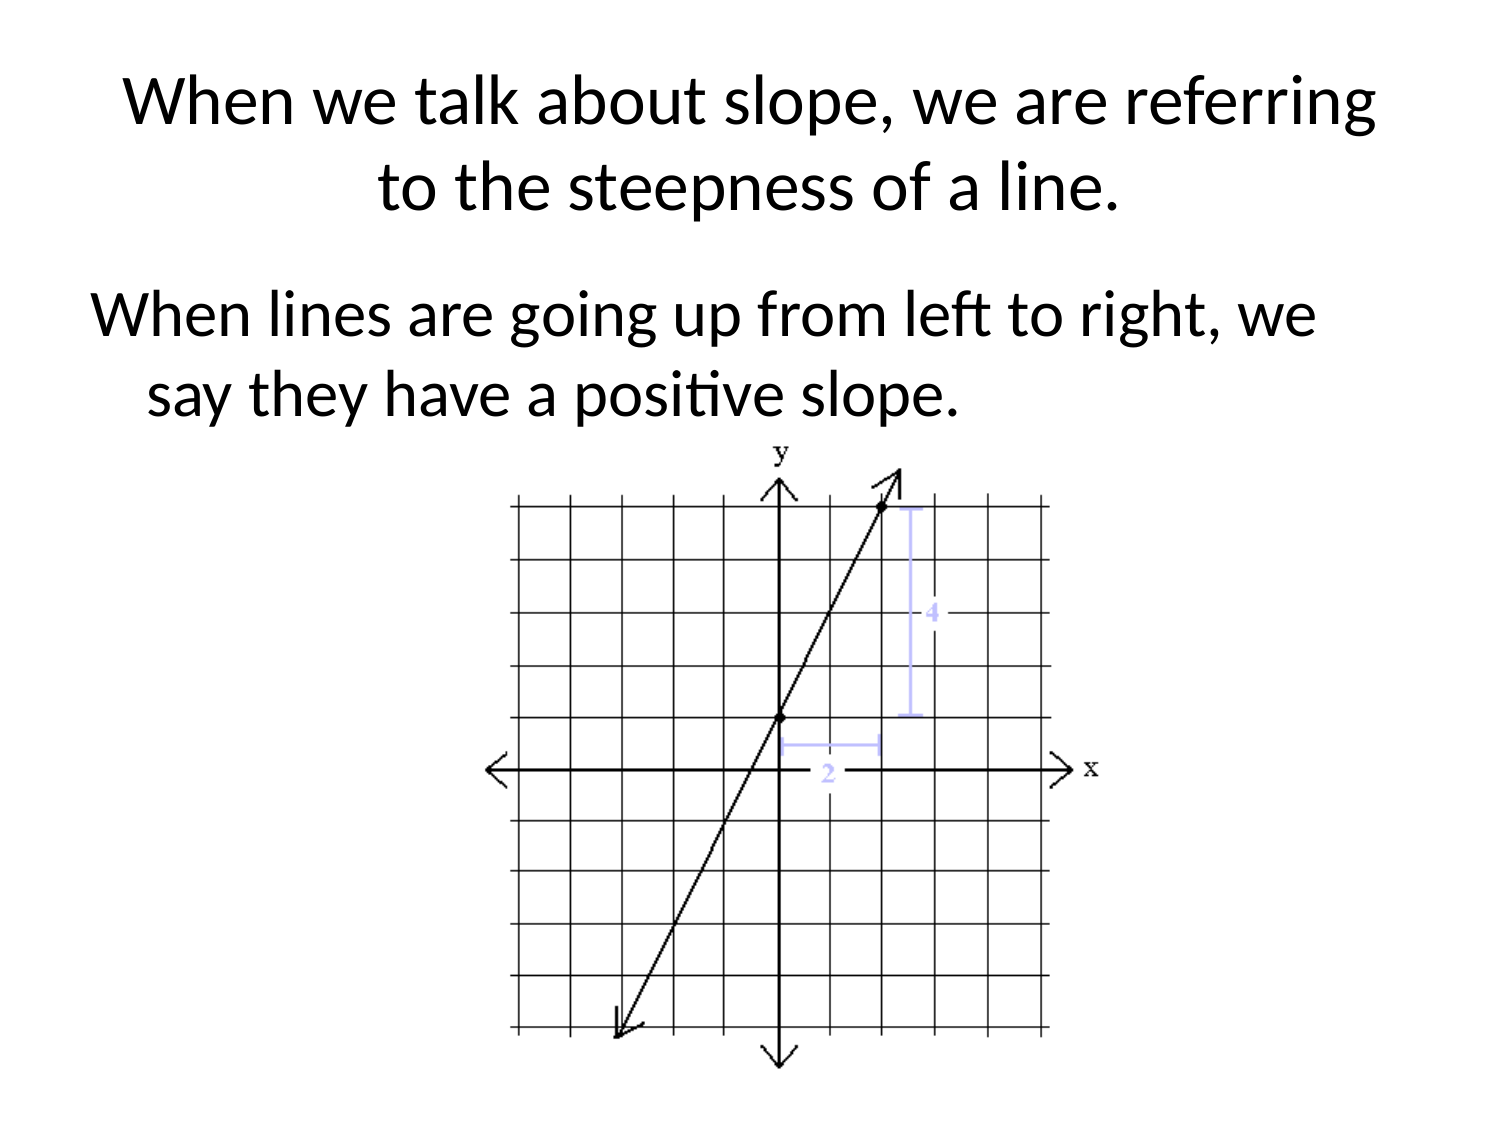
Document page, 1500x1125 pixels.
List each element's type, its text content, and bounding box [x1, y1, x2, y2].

picture [412, 440, 1162, 1125]
list When lines are going up from left to right, we say they have a positive slope. [75, 262, 1425, 1005]
title When we talk about slope, we are referring to the steepness of a line. [75, 45, 1425, 233]
